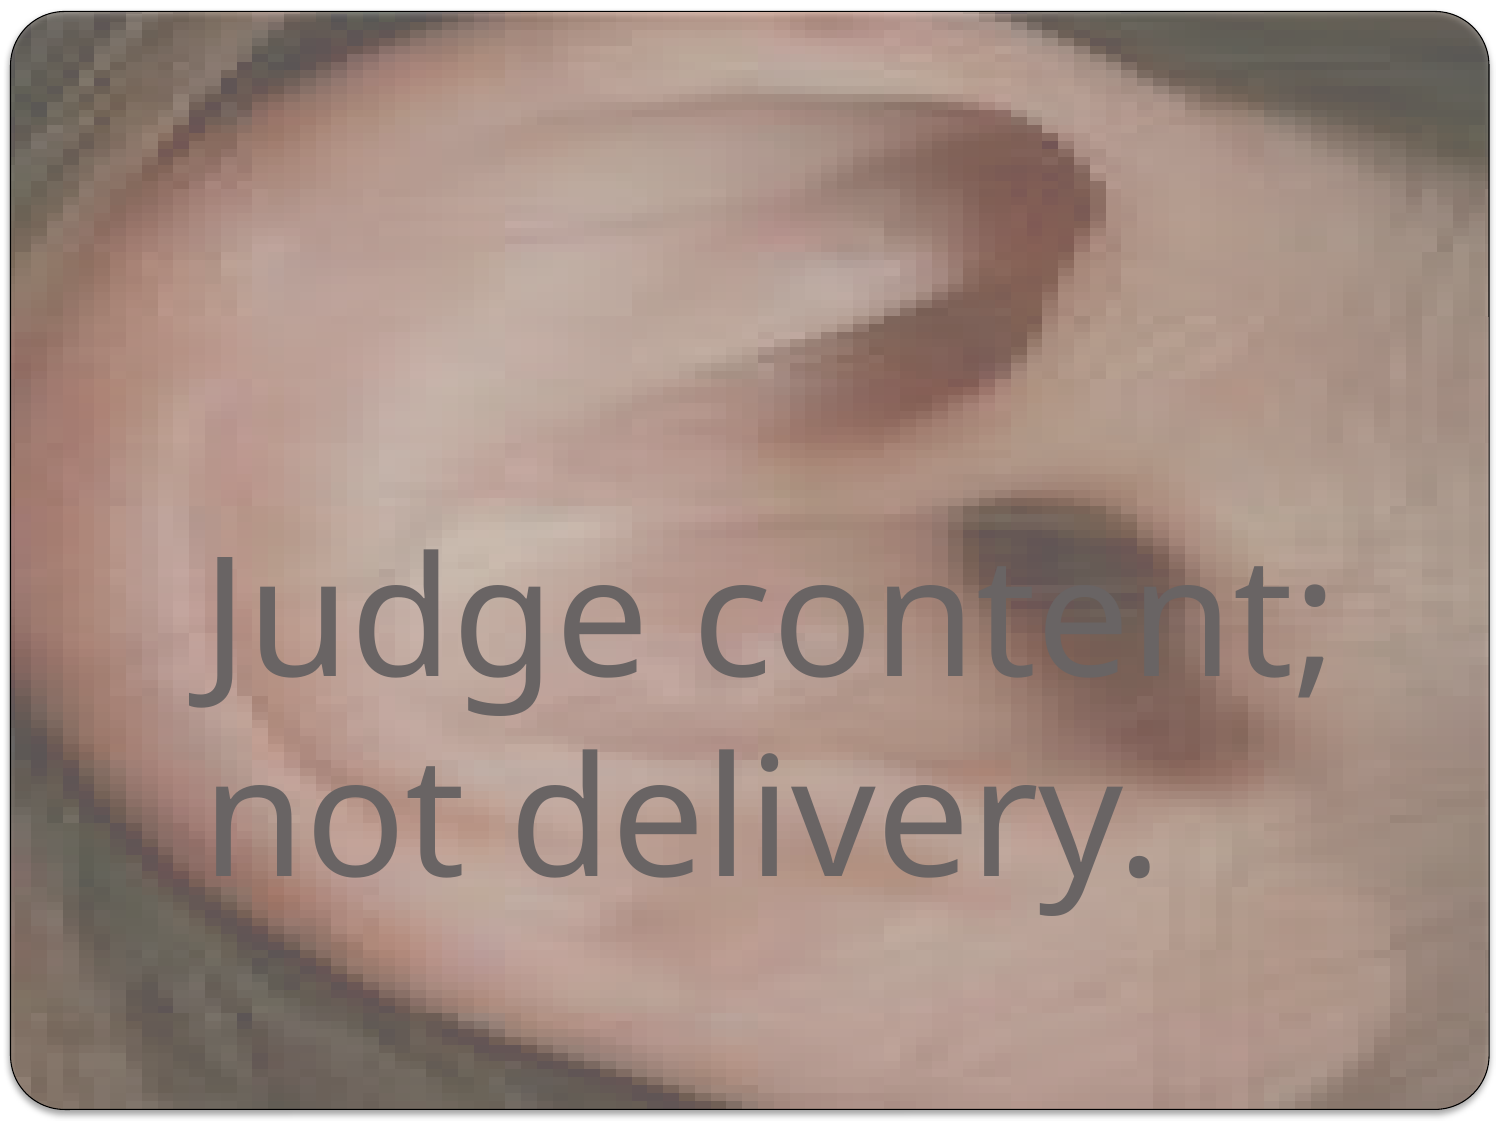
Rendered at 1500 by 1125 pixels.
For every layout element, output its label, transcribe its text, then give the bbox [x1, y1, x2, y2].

title Judge content; not delivery. [187, 737, 1463, 925]
